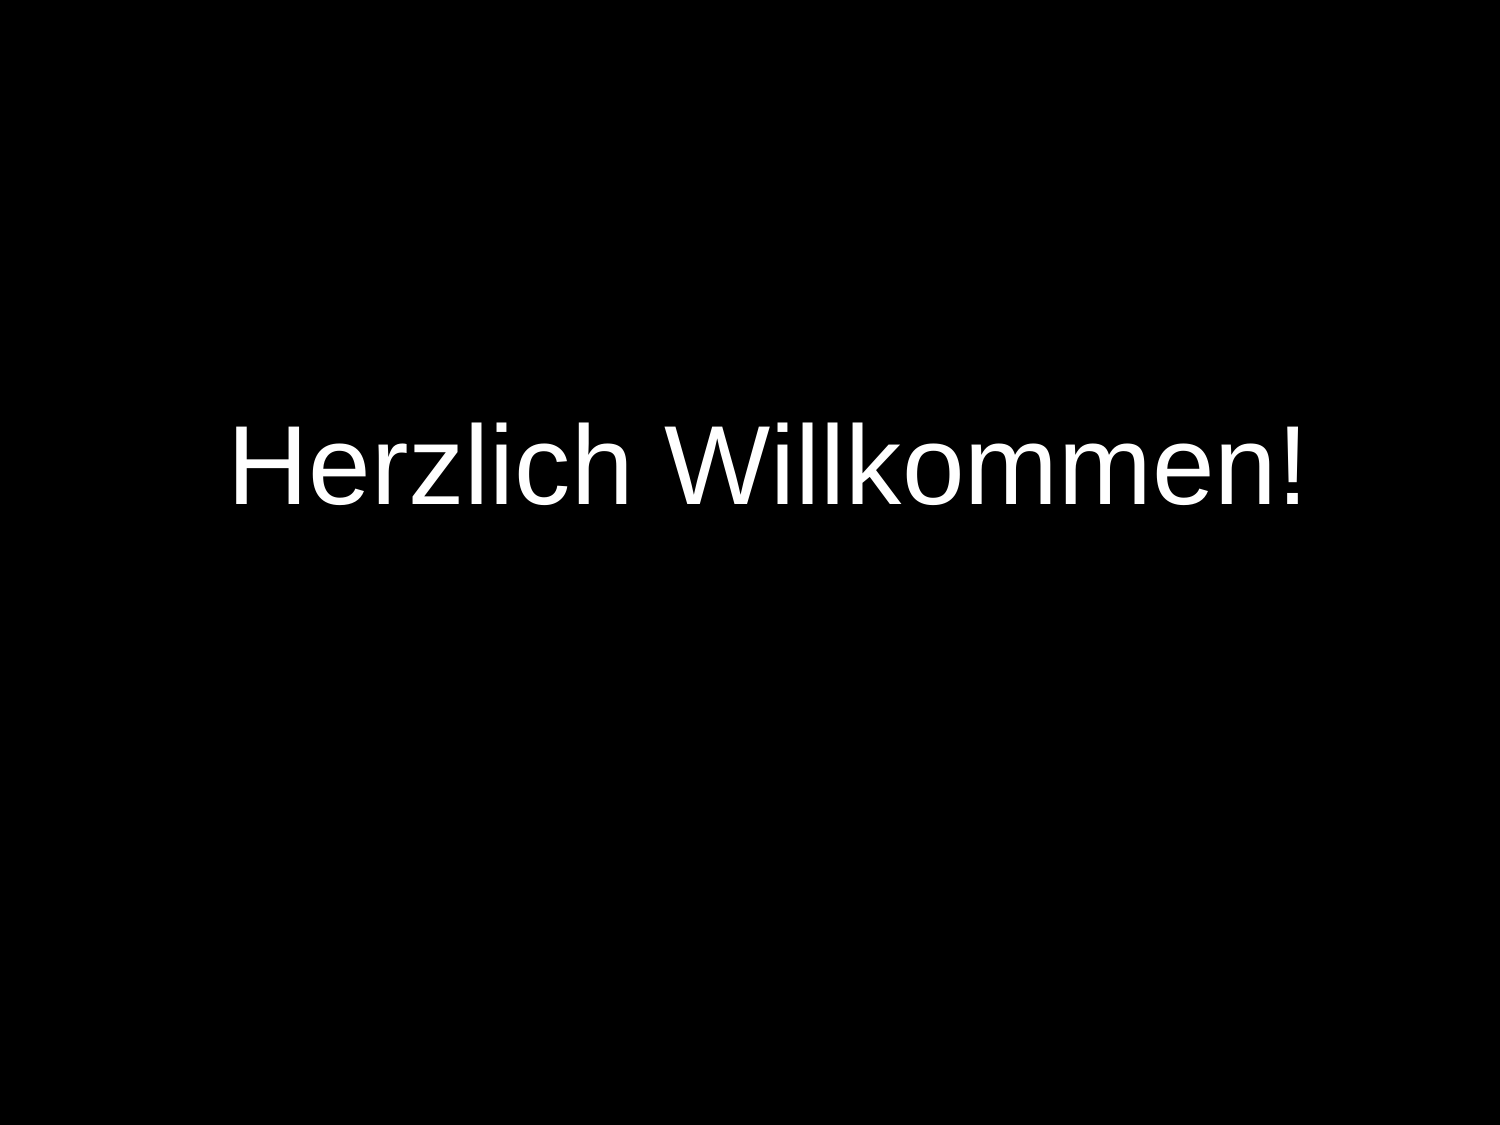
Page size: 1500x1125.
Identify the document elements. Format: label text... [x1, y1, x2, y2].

text_box Herzlich Willkommen! [76, 397, 1460, 538]
